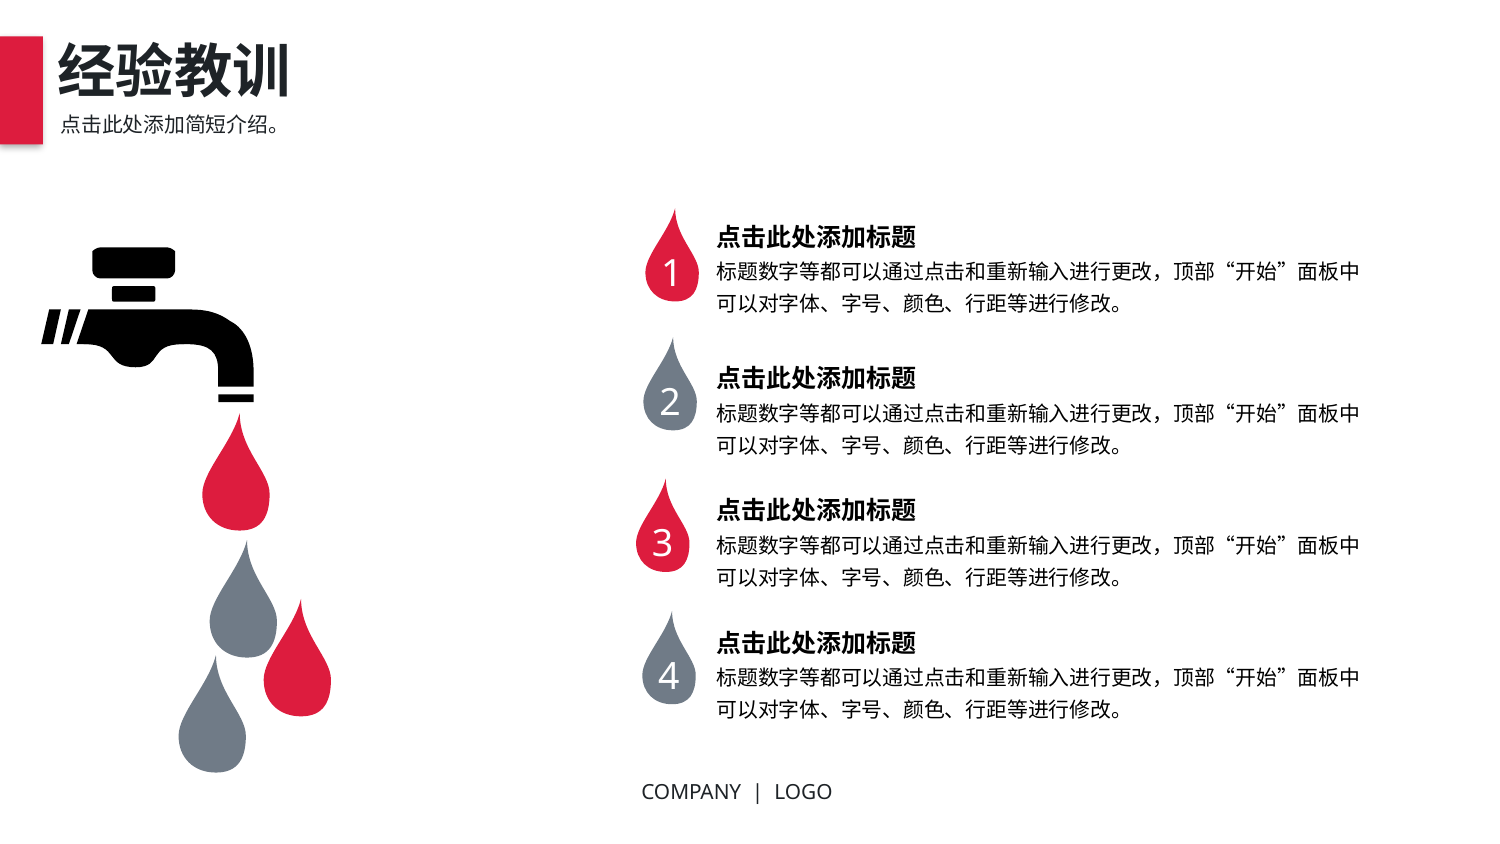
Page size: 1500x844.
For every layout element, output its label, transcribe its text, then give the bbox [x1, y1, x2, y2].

text_box COMPANY | LOGO [626, 763, 874, 811]
text_box [209, 540, 277, 658]
text_box 点击此处添加简短介绍。 [45, 104, 357, 144]
text_box 点击此处添加标题 标题数字等都可以通过点击和重新输入进行更改，顶部“开始”面板中可以对字体、字号、颜色、行距等进行修改。 [701, 478, 1389, 598]
text_box 1 [645, 208, 699, 302]
text_box [0, 36, 44, 145]
text_box [263, 598, 331, 717]
text_box 点击此处添加标题 标题数字等都可以通过点击和重新输入进行更改，顶部“开始”面板中可以对字体、字号、颜色、行距等进行修改。 [701, 610, 1389, 730]
text_box [178, 655, 246, 773]
text_box 点击此处添加标题 标题数字等都可以通过点击和重新输入进行更改，顶部“开始”面板中可以对字体、字号、颜色、行距等进行修改。 [701, 346, 1389, 465]
text_box 点击此处添加标题 标题数字等都可以通过点击和重新输入进行更改，顶部“开始”面板中可以对字体、字号、颜色、行距等进行修改。 [701, 204, 1389, 324]
text_box 经验教训 [42, 26, 530, 111]
text_box [202, 413, 270, 531]
text_box 4 [642, 610, 696, 705]
text_box 3 [636, 478, 690, 572]
text_box 2 [643, 337, 697, 431]
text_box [41, 247, 254, 403]
